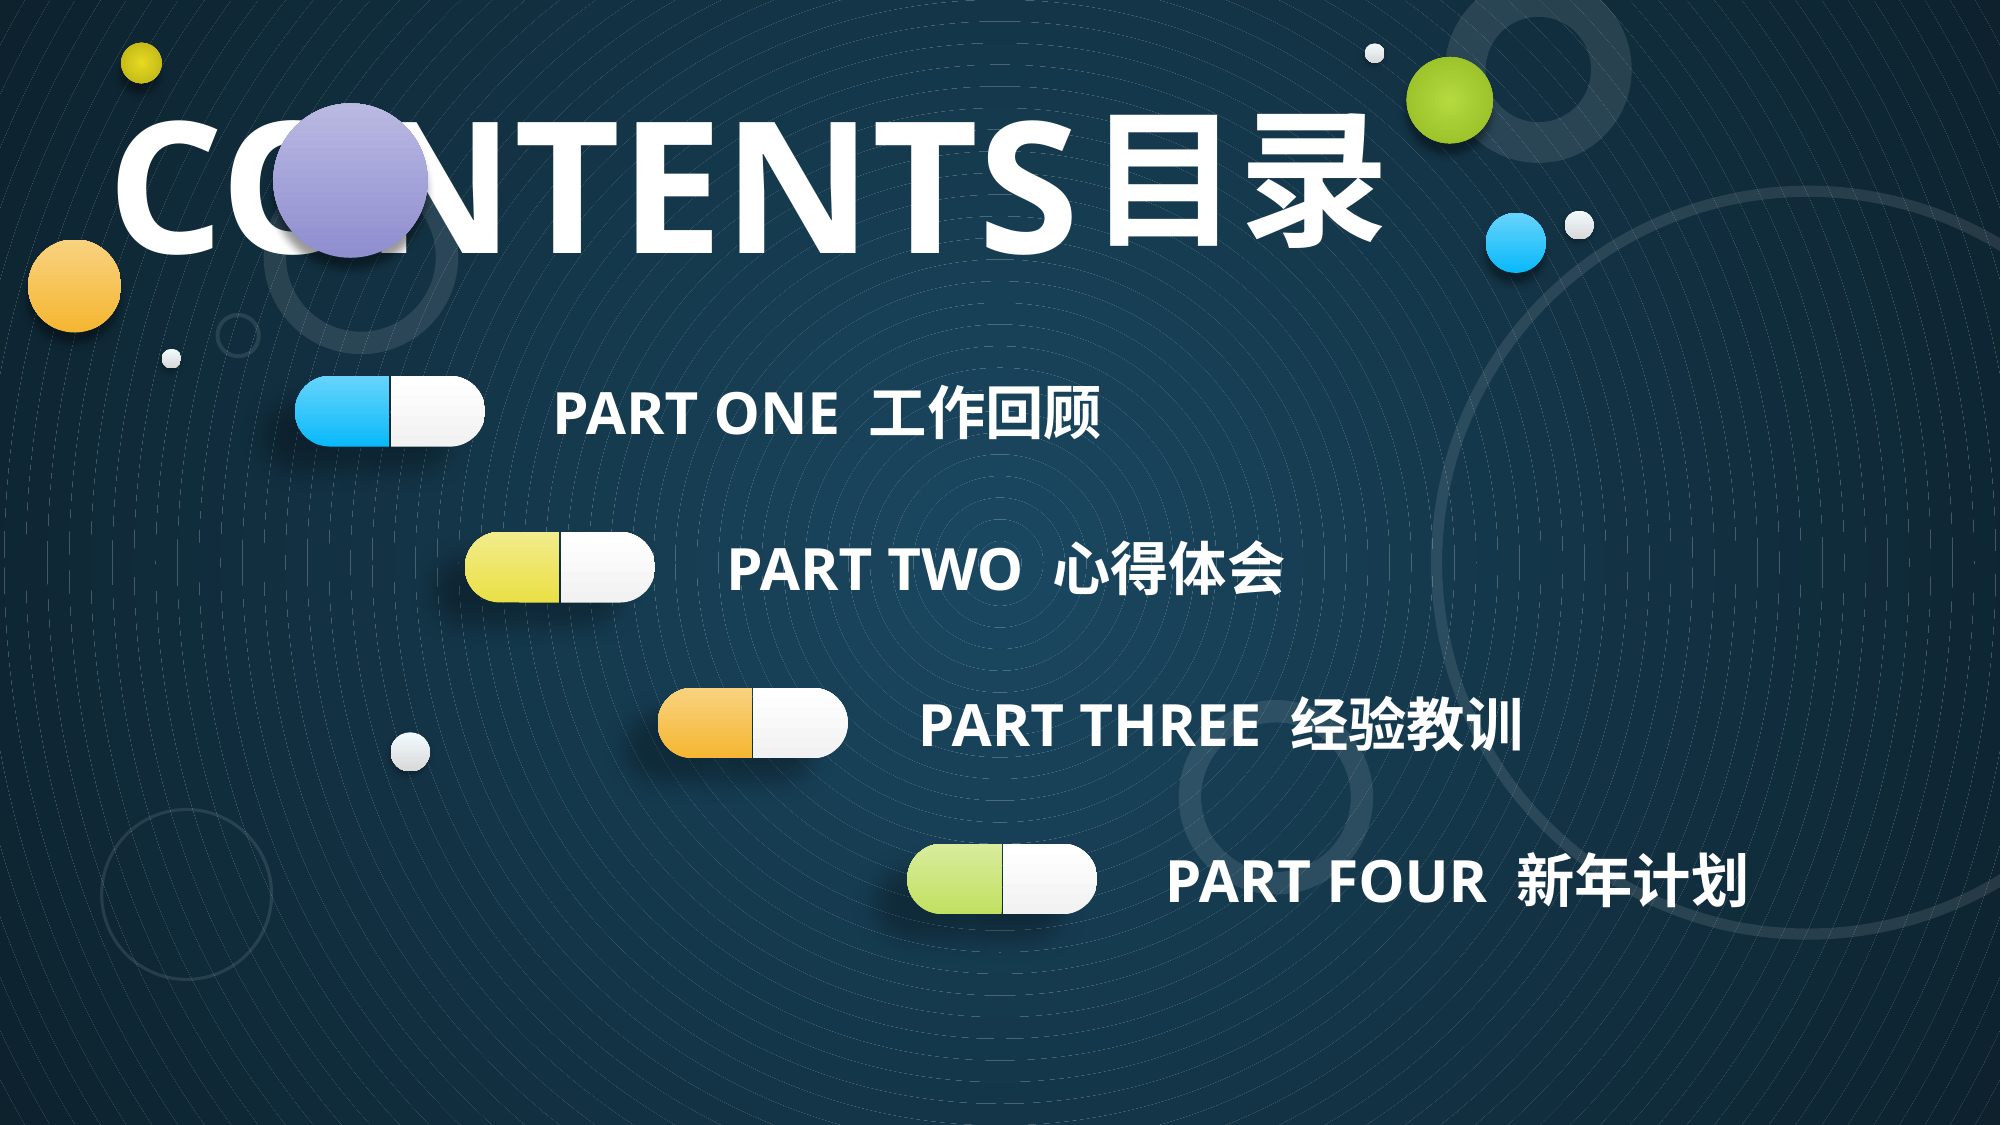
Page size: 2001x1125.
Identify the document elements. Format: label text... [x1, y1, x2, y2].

text_box [1487, 256, 1544, 274]
text_box [160, 347, 183, 370]
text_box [354, 316, 426, 507]
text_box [966, 783, 1038, 975]
text_box [120, 41, 163, 85]
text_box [524, 472, 596, 663]
text_box PART TWO 心得体会 [711, 524, 1301, 610]
text_box [27, 238, 123, 334]
text_box PART THREE 经验教训 [903, 680, 1539, 766]
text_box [717, 627, 789, 819]
text_box [1405, 55, 1495, 145]
text_box PART ONE 工作回顾 [537, 368, 1117, 454]
text_box [1363, 42, 1386, 65]
text_box [272, 102, 429, 259]
text_box [1484, 211, 1547, 246]
text_box CONTENTS [92, 62, 1095, 298]
text_box [1563, 209, 1595, 241]
text_box [389, 731, 431, 773]
text_box PART FOUR 新年计划 [1150, 836, 1765, 922]
text_box 目录 [1075, 77, 1405, 273]
